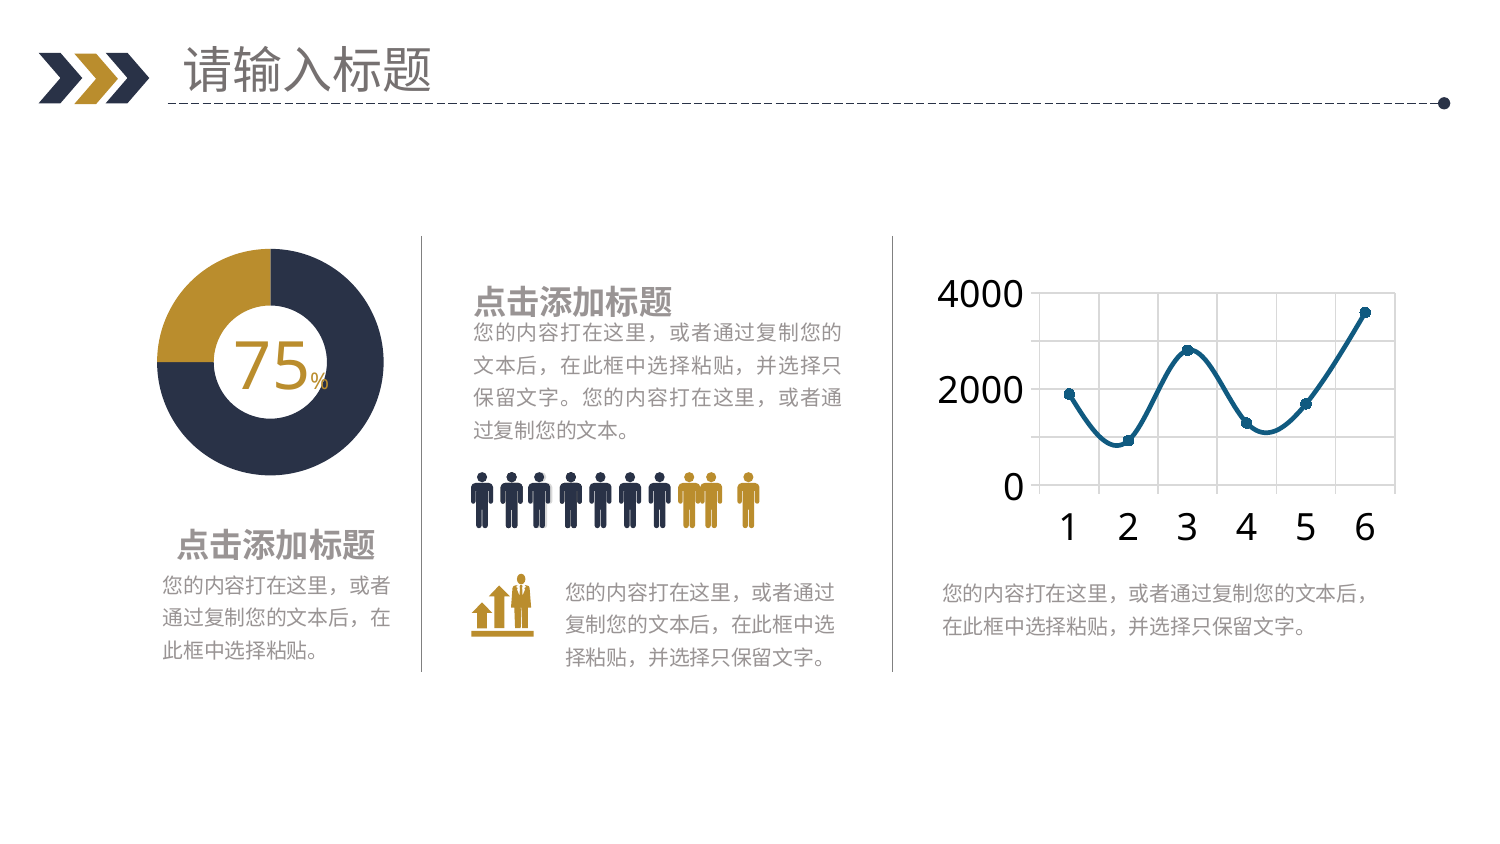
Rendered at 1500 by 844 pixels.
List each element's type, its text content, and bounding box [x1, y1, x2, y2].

text_box [678, 472, 700, 529]
text_box [559, 472, 582, 529]
text_box [737, 472, 760, 529]
text_box 点击添加标题 [161, 504, 404, 565]
text_box 您的内容打在这里，或者通过复制您的文本后，在此框中选择粘贴，并选择只保留文字。 [550, 564, 858, 677]
text_box [589, 472, 612, 529]
text_box [500, 472, 523, 529]
text_box 您的内容打在这里，或者通过复制您的文本后，在此框中选择粘贴，并选择只保留文字。 [927, 565, 1388, 646]
text_box [471, 472, 494, 529]
chart [927, 261, 1405, 558]
text_box 点击添加标题 [458, 261, 738, 322]
text_box 您的内容打在这里，或者通过复制您的文本后，在此框中选择粘贴，并选择只保留文字。您的内容打在这里，或者通过复制您的文本。 [458, 305, 858, 450]
text_box [700, 472, 723, 529]
text_box [648, 472, 671, 529]
text_box [619, 472, 642, 529]
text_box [471, 573, 534, 637]
text_box [528, 472, 551, 529]
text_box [38, 31, 1444, 107]
text_box 您的内容打在这里，或者通过复制您的文本后，在此框中选择粘贴。 [147, 557, 421, 670]
text_box [543, 503, 548, 529]
chart [152, 240, 389, 484]
